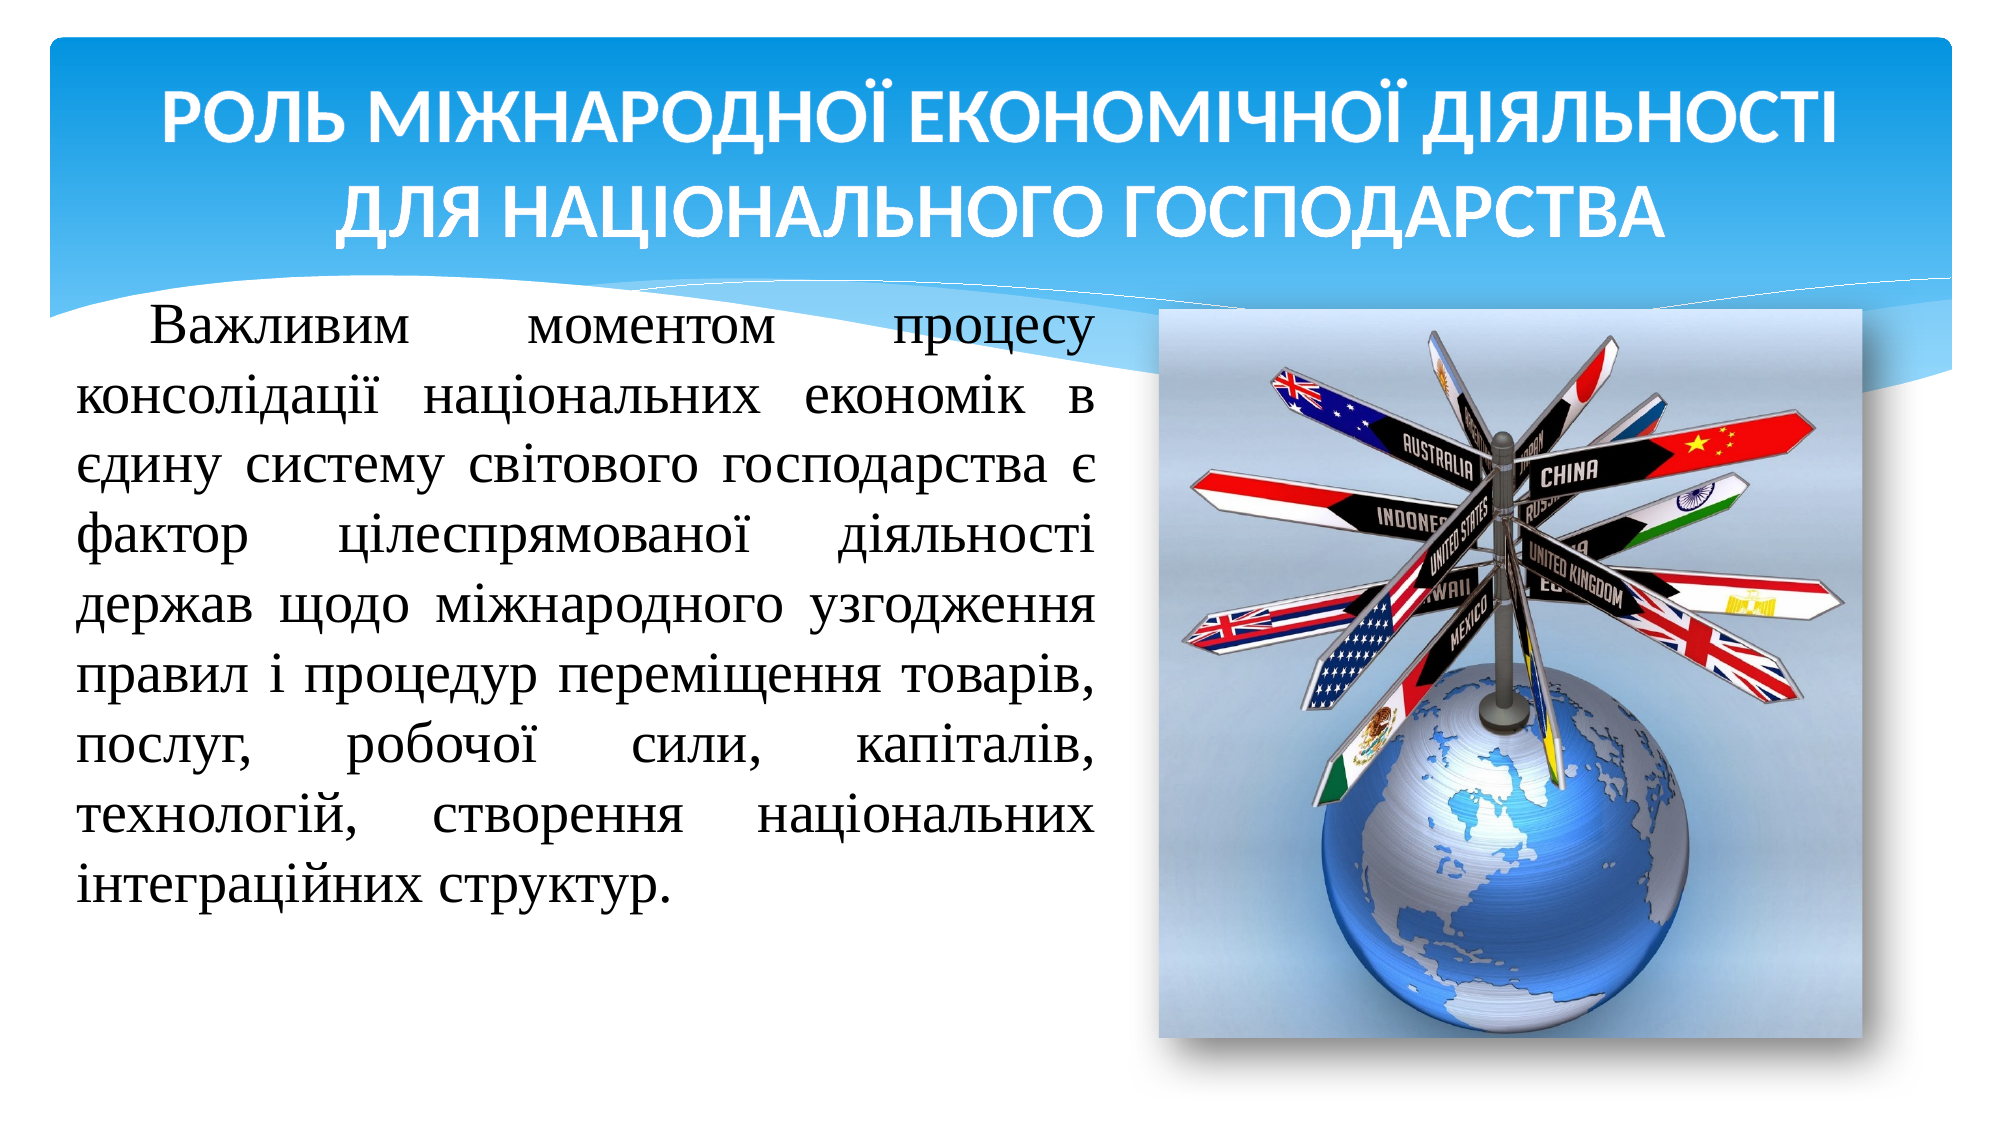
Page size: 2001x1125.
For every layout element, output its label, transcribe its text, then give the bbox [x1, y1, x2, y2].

title РОЛЬ МІЖНАРОДНОЇ ЕКОНОМІЧНОЇ ДІЯЛЬНОСТІ ДЛЯ НАЦІОНАЛЬНОГО ГОСПОДАРСТВА [99, 55, 1900, 261]
picture [1158, 309, 1863, 1038]
text_box Важливим моментом процесу консолідації національних економік в єдину систему світового господарства є фактор цілеспрямованої діяльності держав щодо міжнародного узгодження правил і процедур переміщення товарів, послуг, робочої сили, капіталів, технологій, створення національних інтеграційних структур. [61, 277, 1112, 922]
